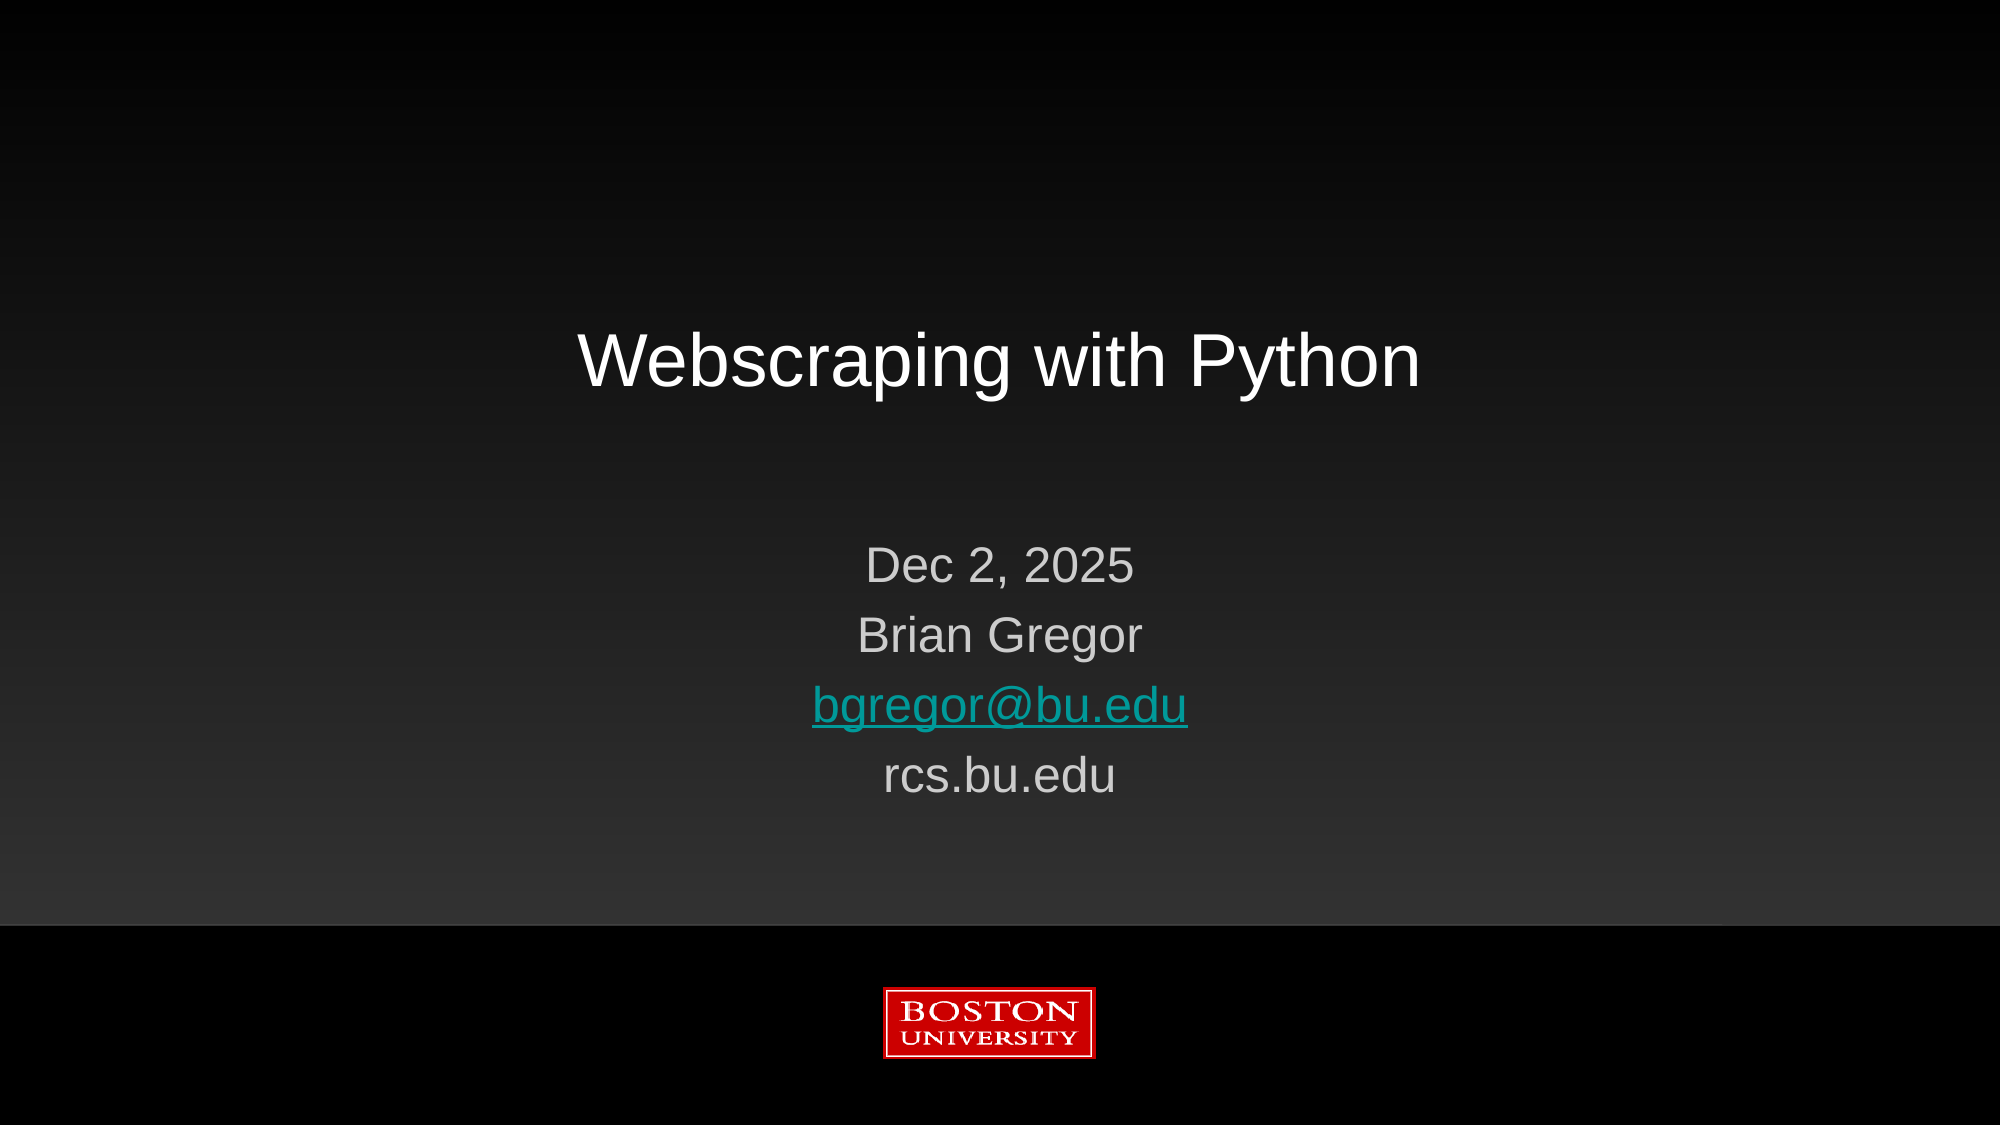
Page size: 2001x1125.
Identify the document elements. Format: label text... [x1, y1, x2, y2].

picture [883, 987, 1096, 1059]
title Webscraping with Python [150, 262, 1850, 450]
subtitle Dec 2, 2025 Brian Gregor bgregor@bu.edu rcs.bu.edu [300, 525, 1700, 813]
